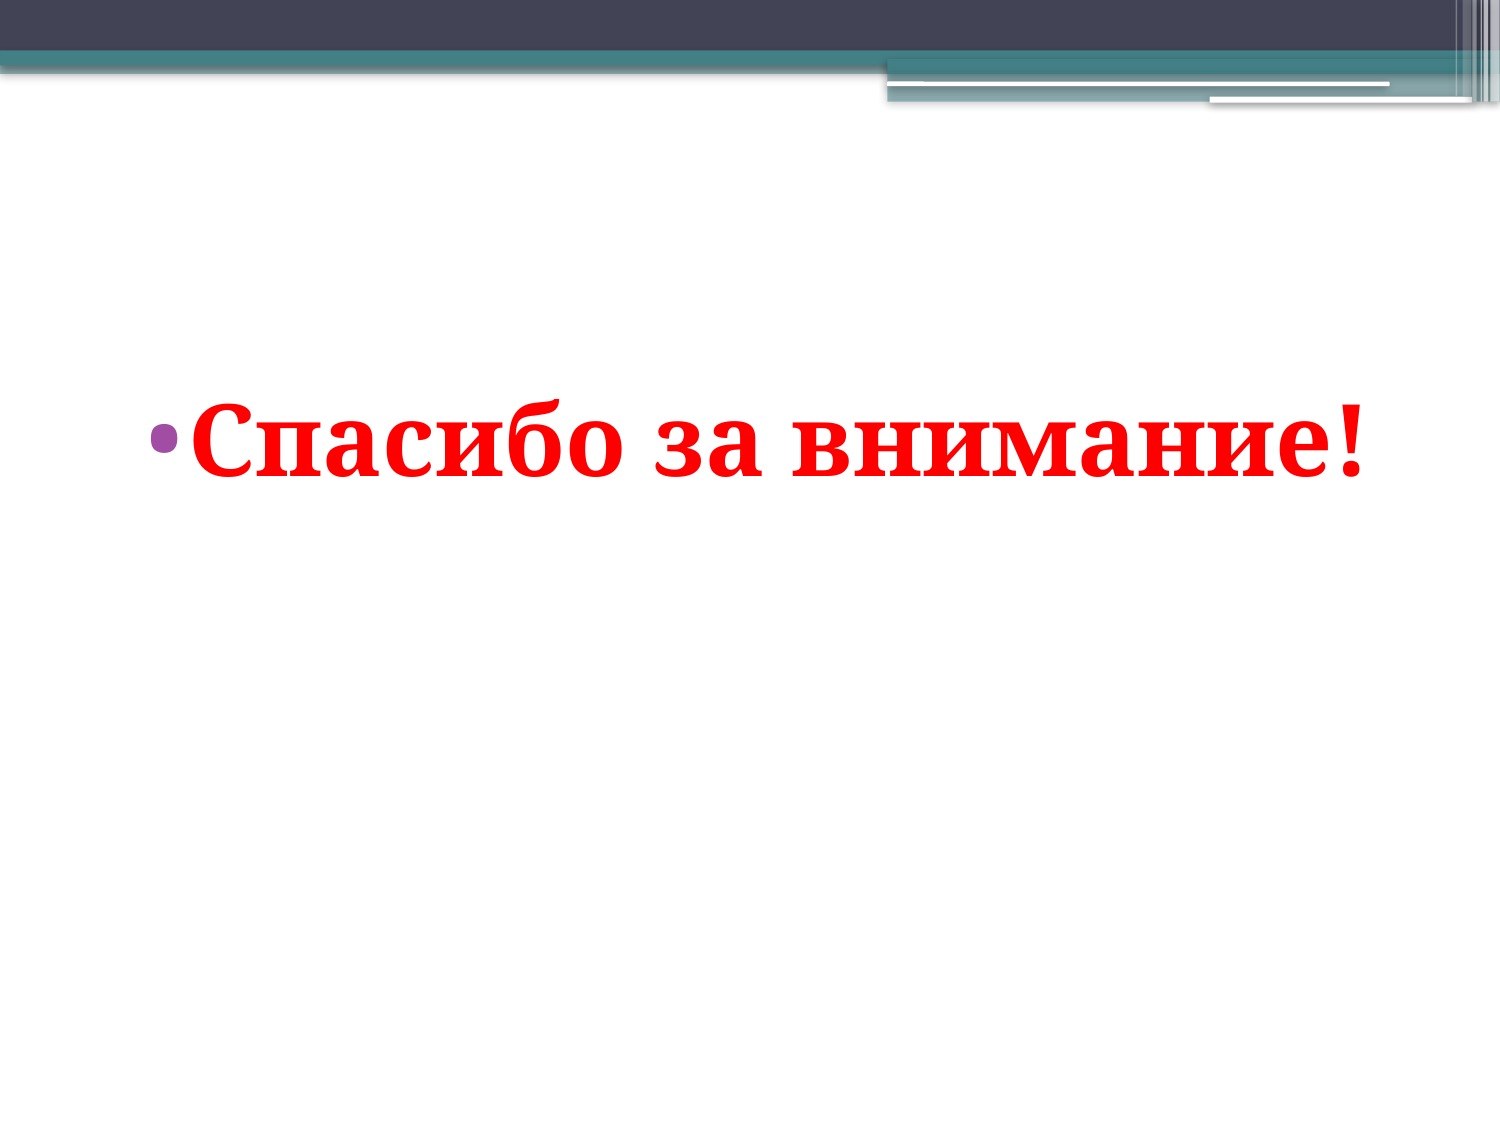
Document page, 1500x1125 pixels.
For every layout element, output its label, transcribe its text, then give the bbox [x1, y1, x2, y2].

list Спасибо за внимание! [75, 368, 1425, 1079]
